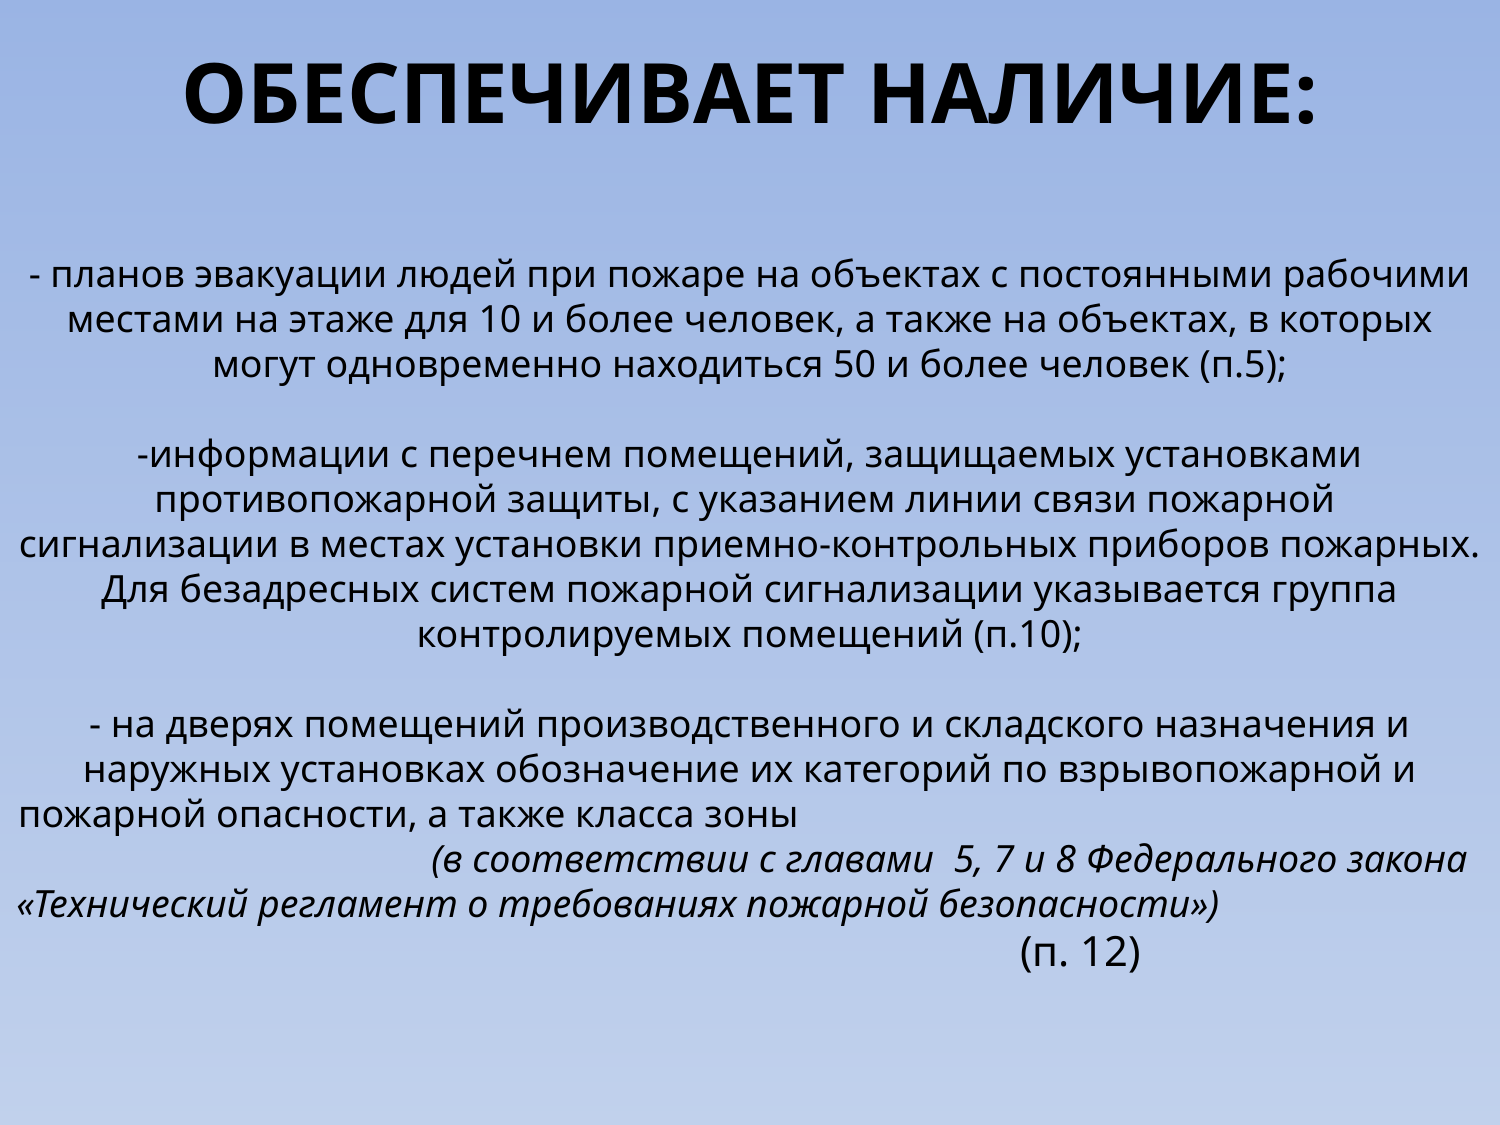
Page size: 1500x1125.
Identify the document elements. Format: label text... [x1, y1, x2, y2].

title ОБЕСПЕЧИВАЕТ НАЛИЧИЕ: - планов эвакуации людей при пожаре на объектах с постоянными рабочими местами на этаже для 10 и более человек, а также на объектах, в которых могут одновременно находиться 50 и более человек (п.5); -информации с перечнем помещений, защищаемых установками противопожарной защиты, с указанием линии связи пожарной сигнализации в местах установки приемно-контрольных приборов пожарных. Для безадресных систем пожарной сигнализации указывается группа контролируемых помещений (п.10); - на дверях помещений производственного и складского назначения и наружных установках обозначение их категорий по взрывопожарной и пожарной опасности, а также класса зоны (в соответствии с главами 5, 7 и 8 Федерального закона «Технический регламент о требованиях пожарной безопасности») (п. 12) [0, 0, 1500, 1125]
